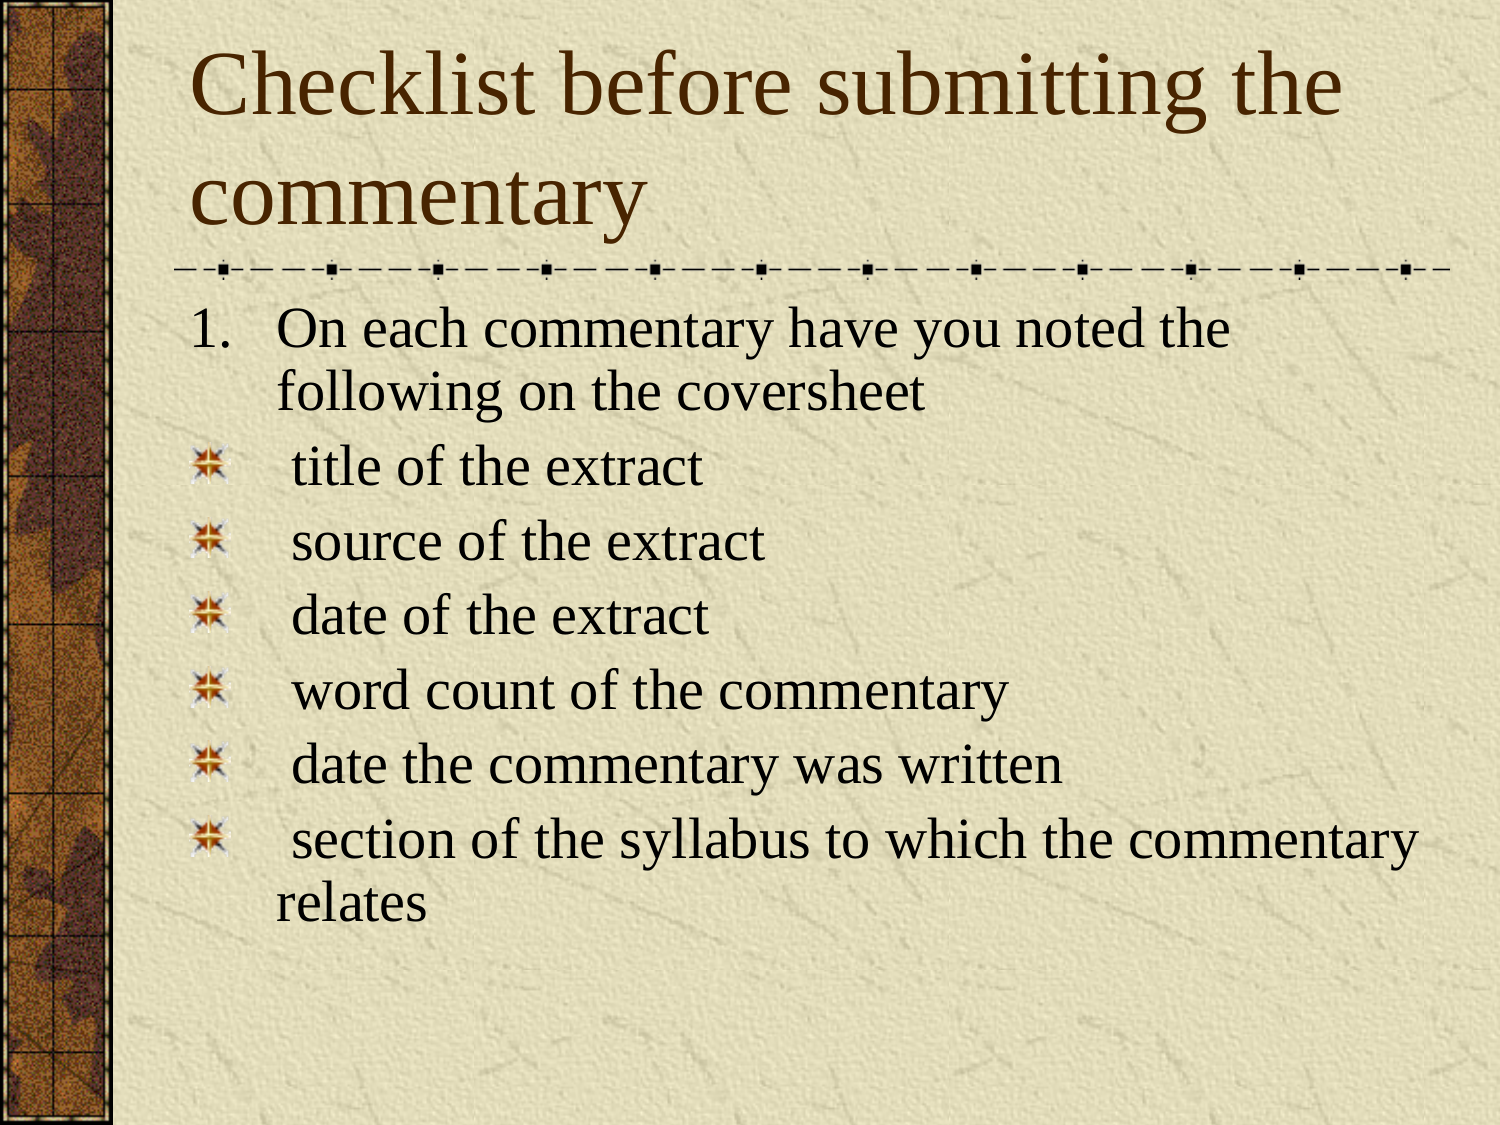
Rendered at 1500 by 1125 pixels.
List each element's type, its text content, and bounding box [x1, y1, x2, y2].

title Checklist before submitting the commentary [174, 62, 1451, 251]
list On each commentary have you noted the following on the coversheet title of the extract source of the extract date of the extract word count of the commentary date the commentary was written section of the syllabus to which the commentary relates [173, 289, 1449, 965]
picture [0, 0, 1500, 1125]
